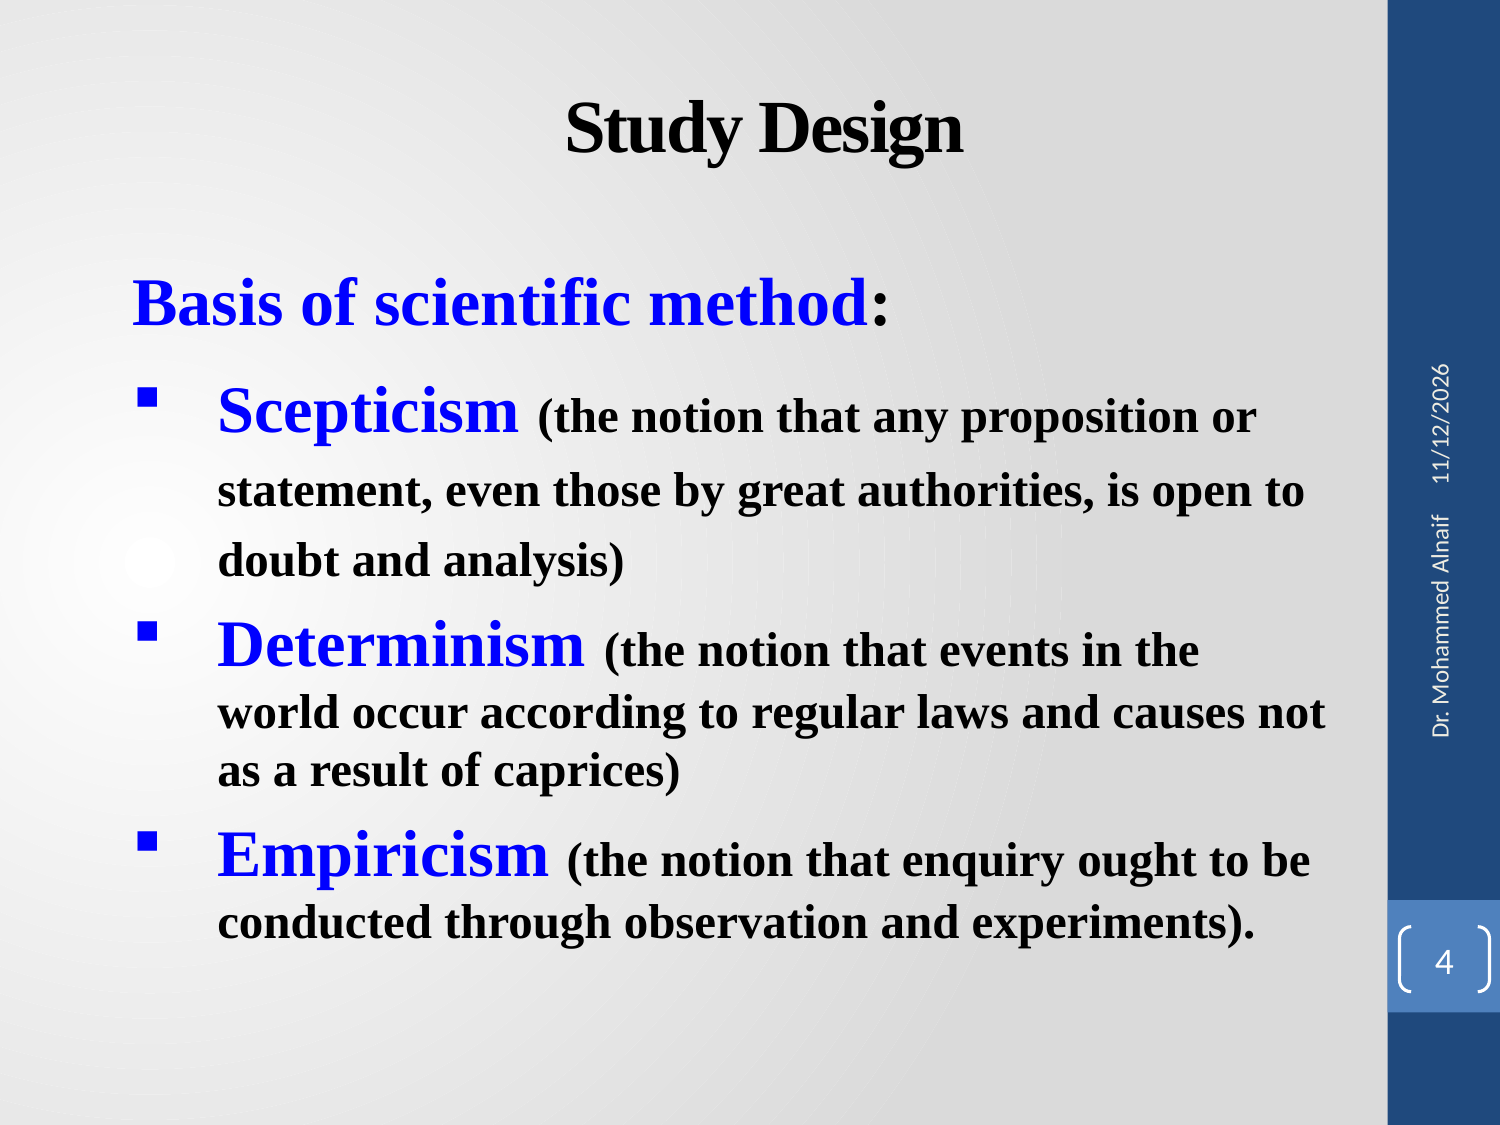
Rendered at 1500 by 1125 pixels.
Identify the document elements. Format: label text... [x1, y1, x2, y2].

slide_number 4 [1397, 925, 1492, 994]
title Study Design [112, 66, 1388, 175]
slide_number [1408, 100, 1469, 500]
footer Dr. Mohammed Alnaif [1408, 500, 1469, 889]
text_box Basis of scientific method: Scepticism (the notion that any proposition or statement, even those by great authorities, is open to doubt and analysis) Determinism (the notion that events in the world occur according to regular laws and causes not as a result of caprices) Empiricism (the notion that enquiry ought to be conducted through observation and experiments). [117, 249, 1350, 1000]
